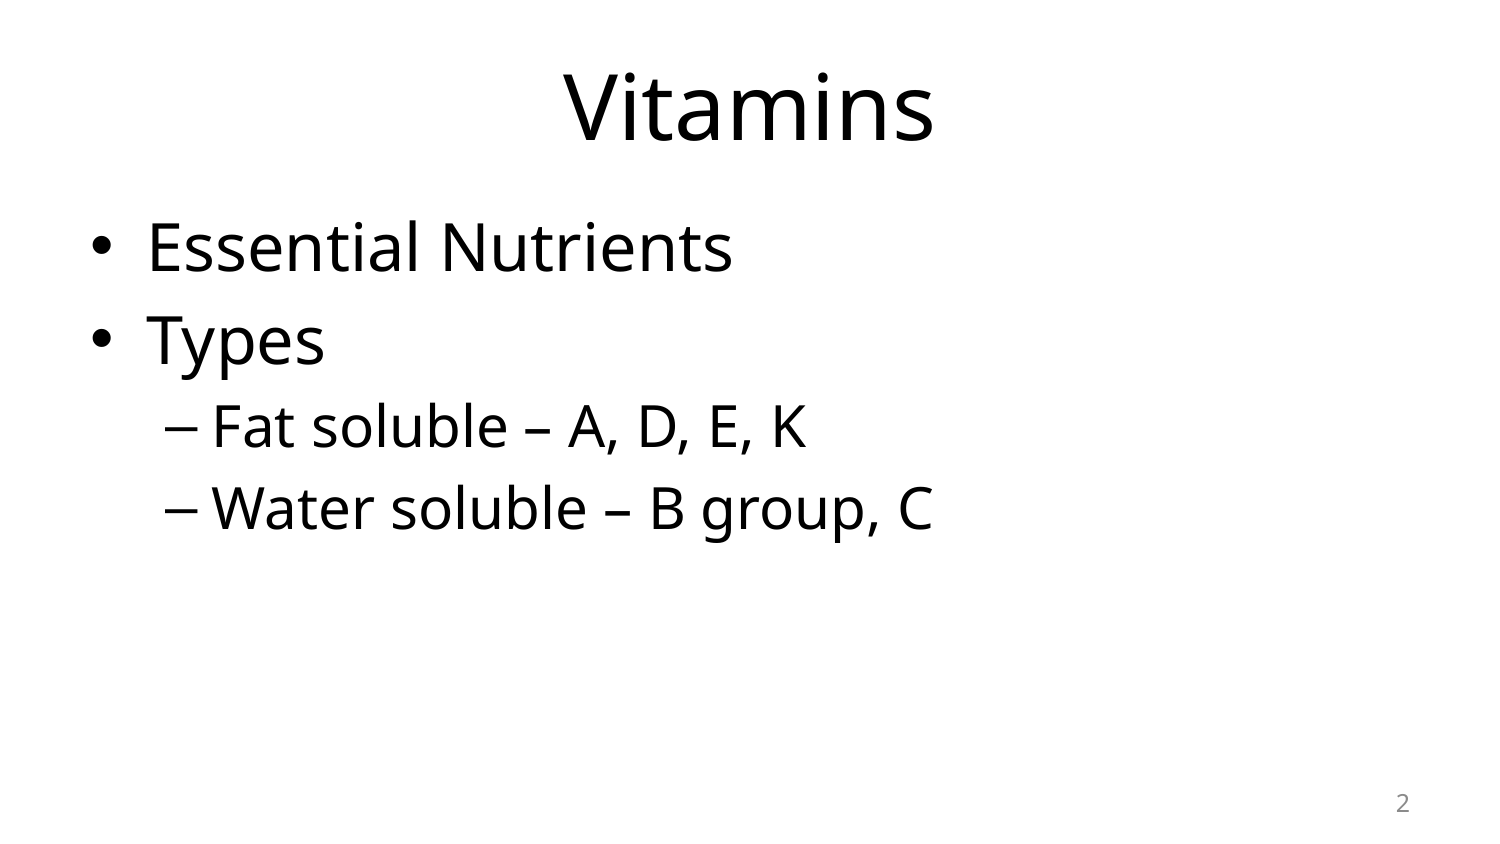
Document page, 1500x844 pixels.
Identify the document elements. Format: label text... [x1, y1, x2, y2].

list Essential Nutrients Types Fat soluble – A, D, E, K Water soluble – B group, C [75, 196, 1425, 754]
title Vitamins [75, 33, 1425, 175]
slide_number 2 [1074, 782, 1425, 827]
